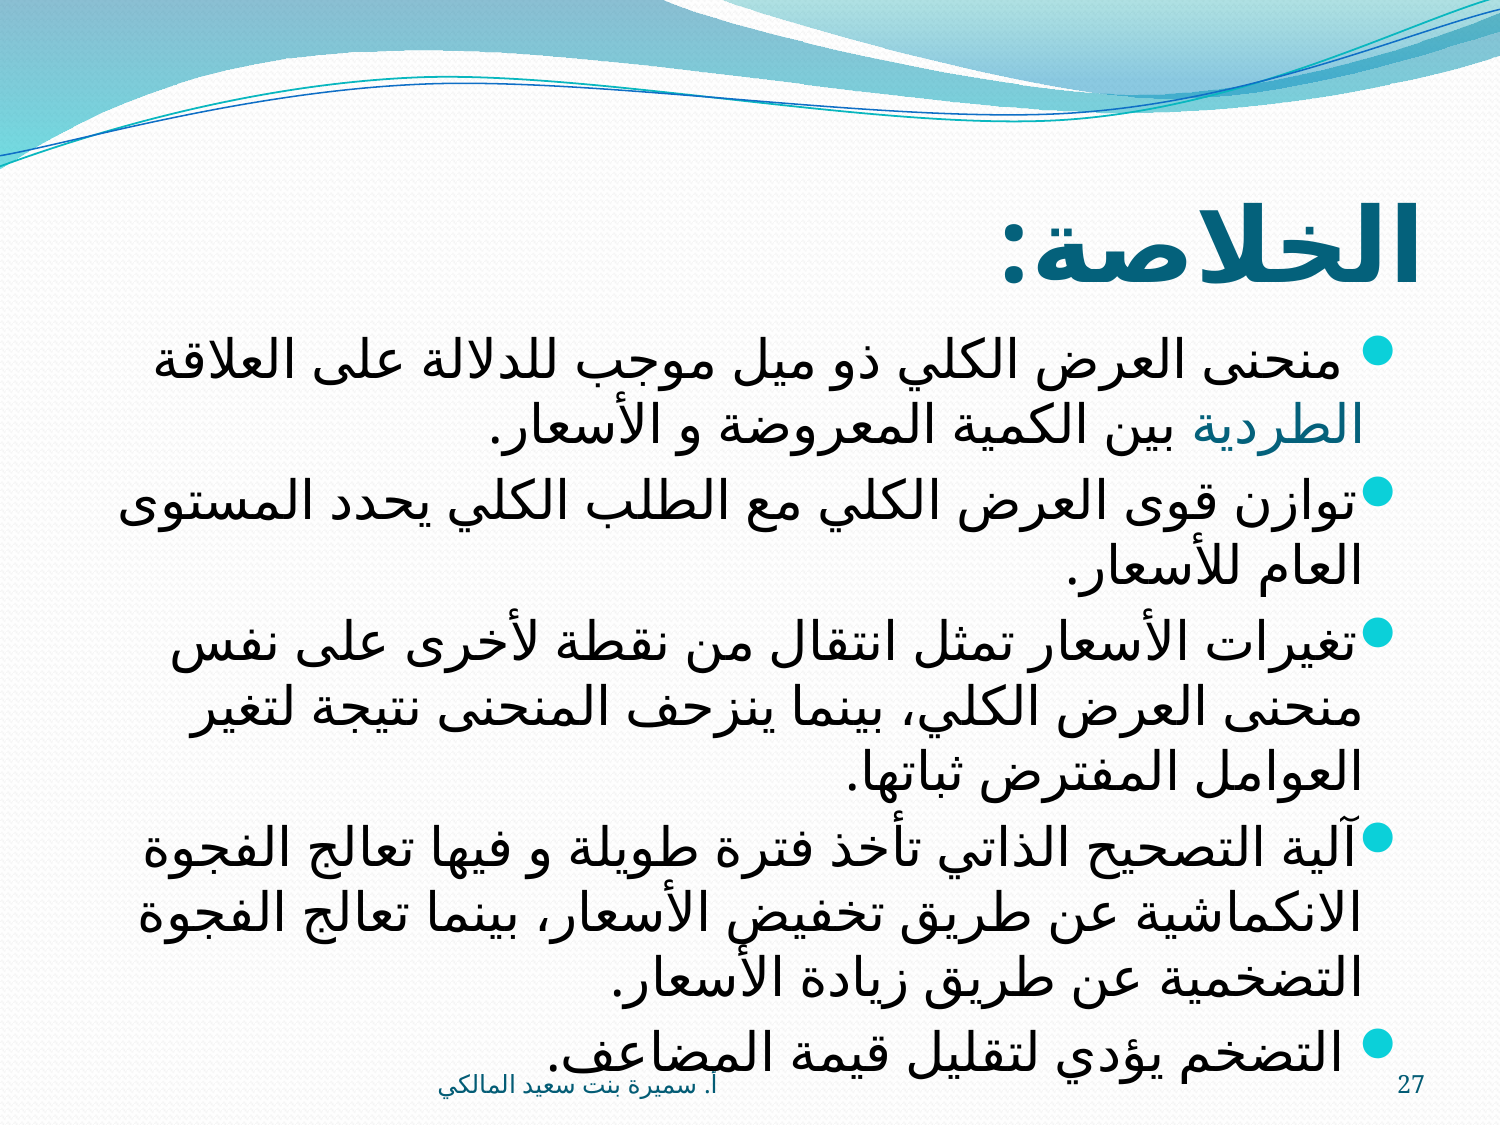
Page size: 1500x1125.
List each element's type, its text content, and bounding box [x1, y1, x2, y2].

slide_number 27 [1299, 1042, 1425, 1103]
footer أ. سميرة بنت سعيد المالكي [437, 1042, 988, 1103]
list منحنى العرض الكلي ذو ميل موجب للدلالة على العلاقة الطردية بين الكمية المعروضة و الأسعار. توازن قوى العرض الكلي مع الطلب الكلي يحدد المستوى العام للأسعار. تغيرات الأسعار تمثل انتقال من نقطة لأخرى على نفس منحنى العرض الكلي، بينما ينزحف المنحنى نتيجة لتغير العوامل المفترض ثباتها. آلية التصحيح الذاتي تأخذ فترة طويلة و فيها تعالج الفجوة الانكماشية عن طريق تخفيض الأسعار، بينما تعالج الفجوة التضخمية عن طريق زيادة الأسعار. التضخم يؤدي لتقليل قيمة المضاعف. [75, 317, 1425, 1038]
title الخلاصة: [75, 115, 1425, 303]
